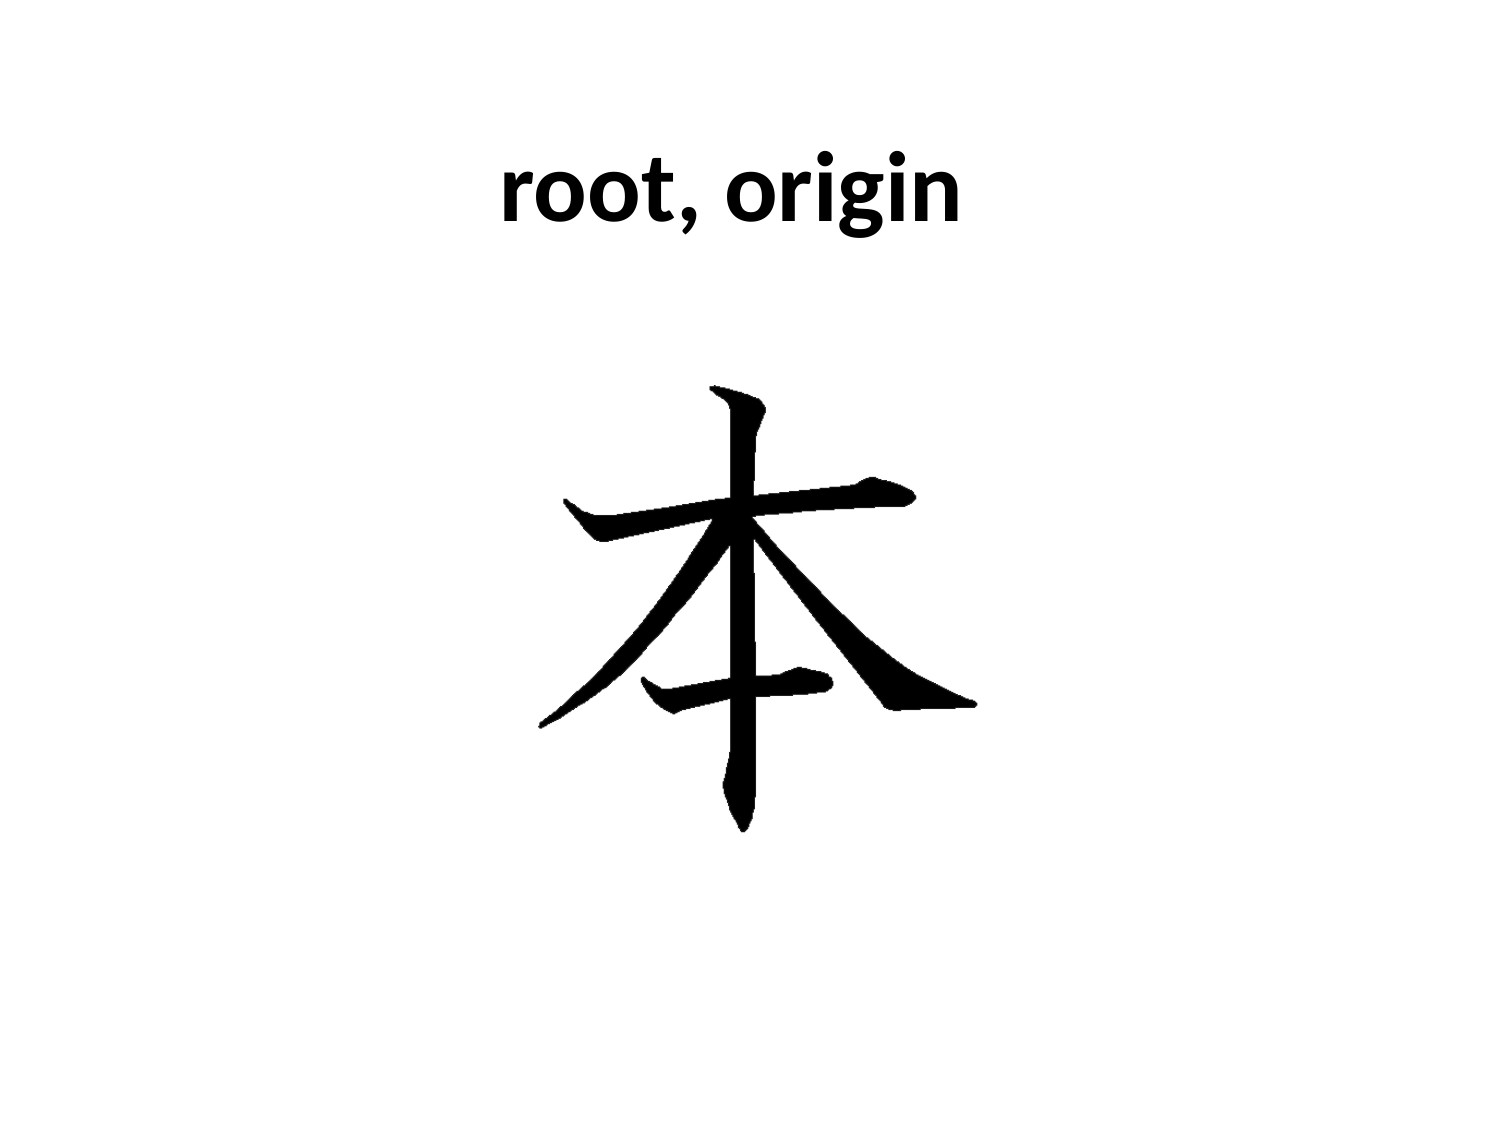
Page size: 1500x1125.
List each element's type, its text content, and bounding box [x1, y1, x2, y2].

picture [537, 385, 982, 838]
text_box root, origin [484, 113, 979, 249]
